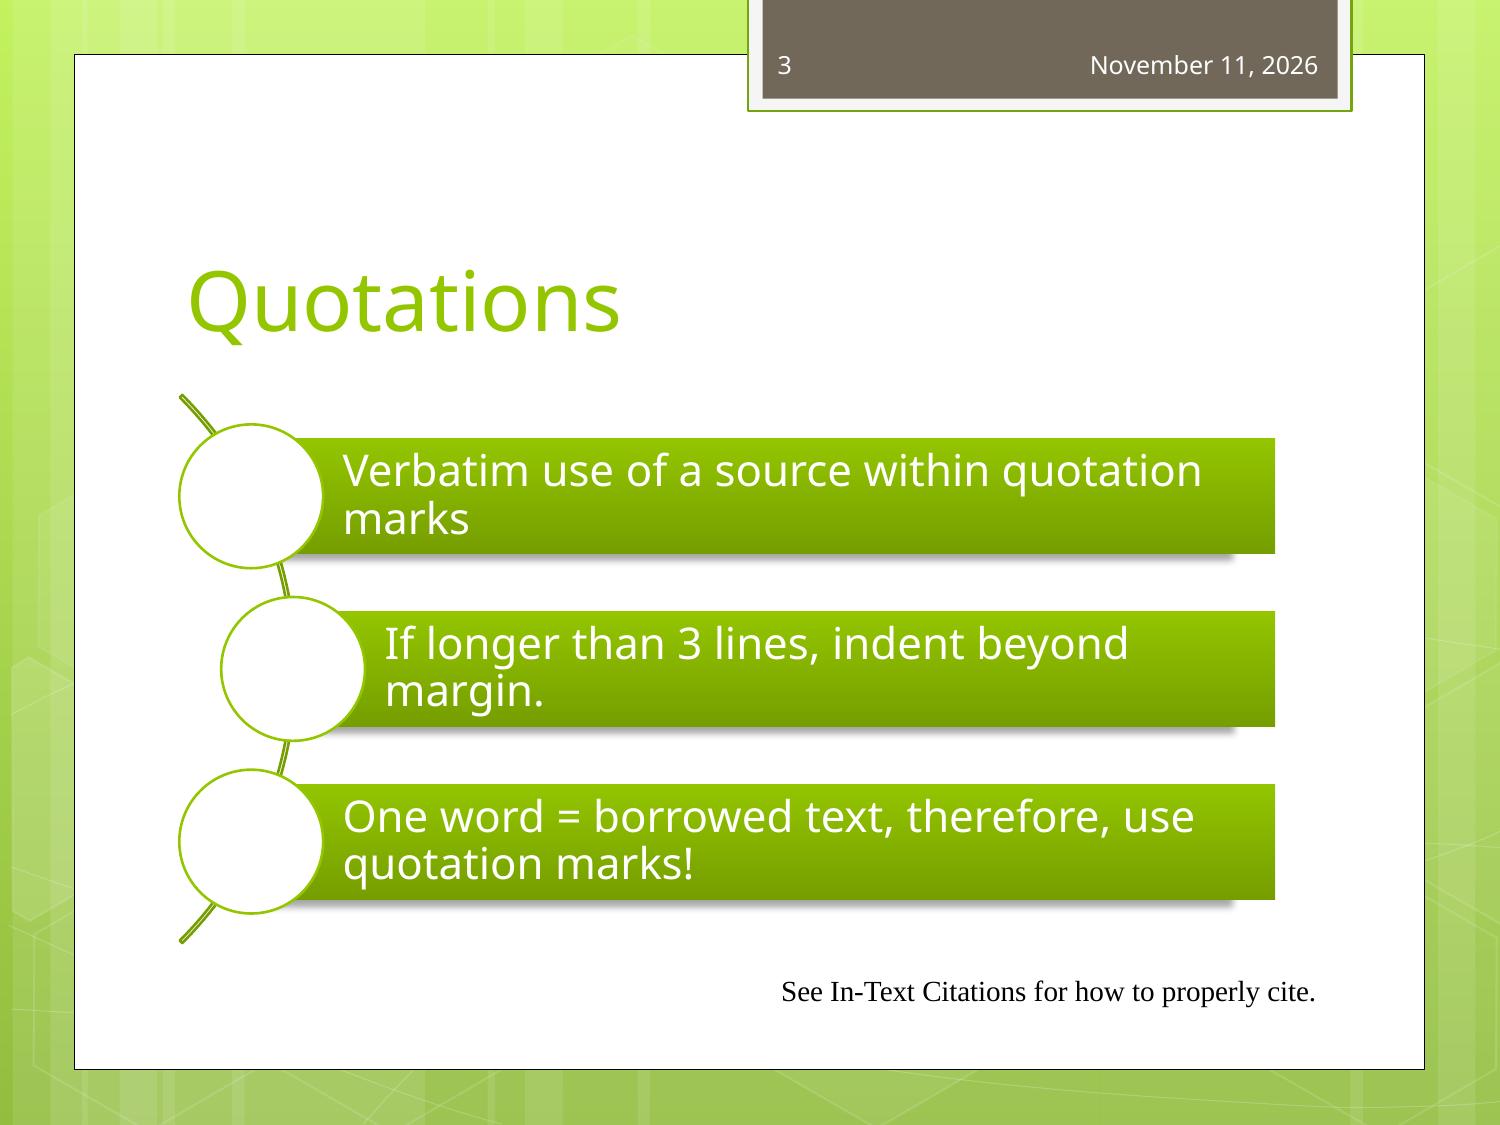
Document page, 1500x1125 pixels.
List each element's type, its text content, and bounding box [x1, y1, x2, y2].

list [170, 380, 1284, 957]
footer See In-Text Citations for how to properly cite. [761, 960, 1336, 1020]
title Quotations [171, 168, 1324, 357]
slide_number 3 [762, 36, 982, 97]
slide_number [983, 36, 1334, 97]
